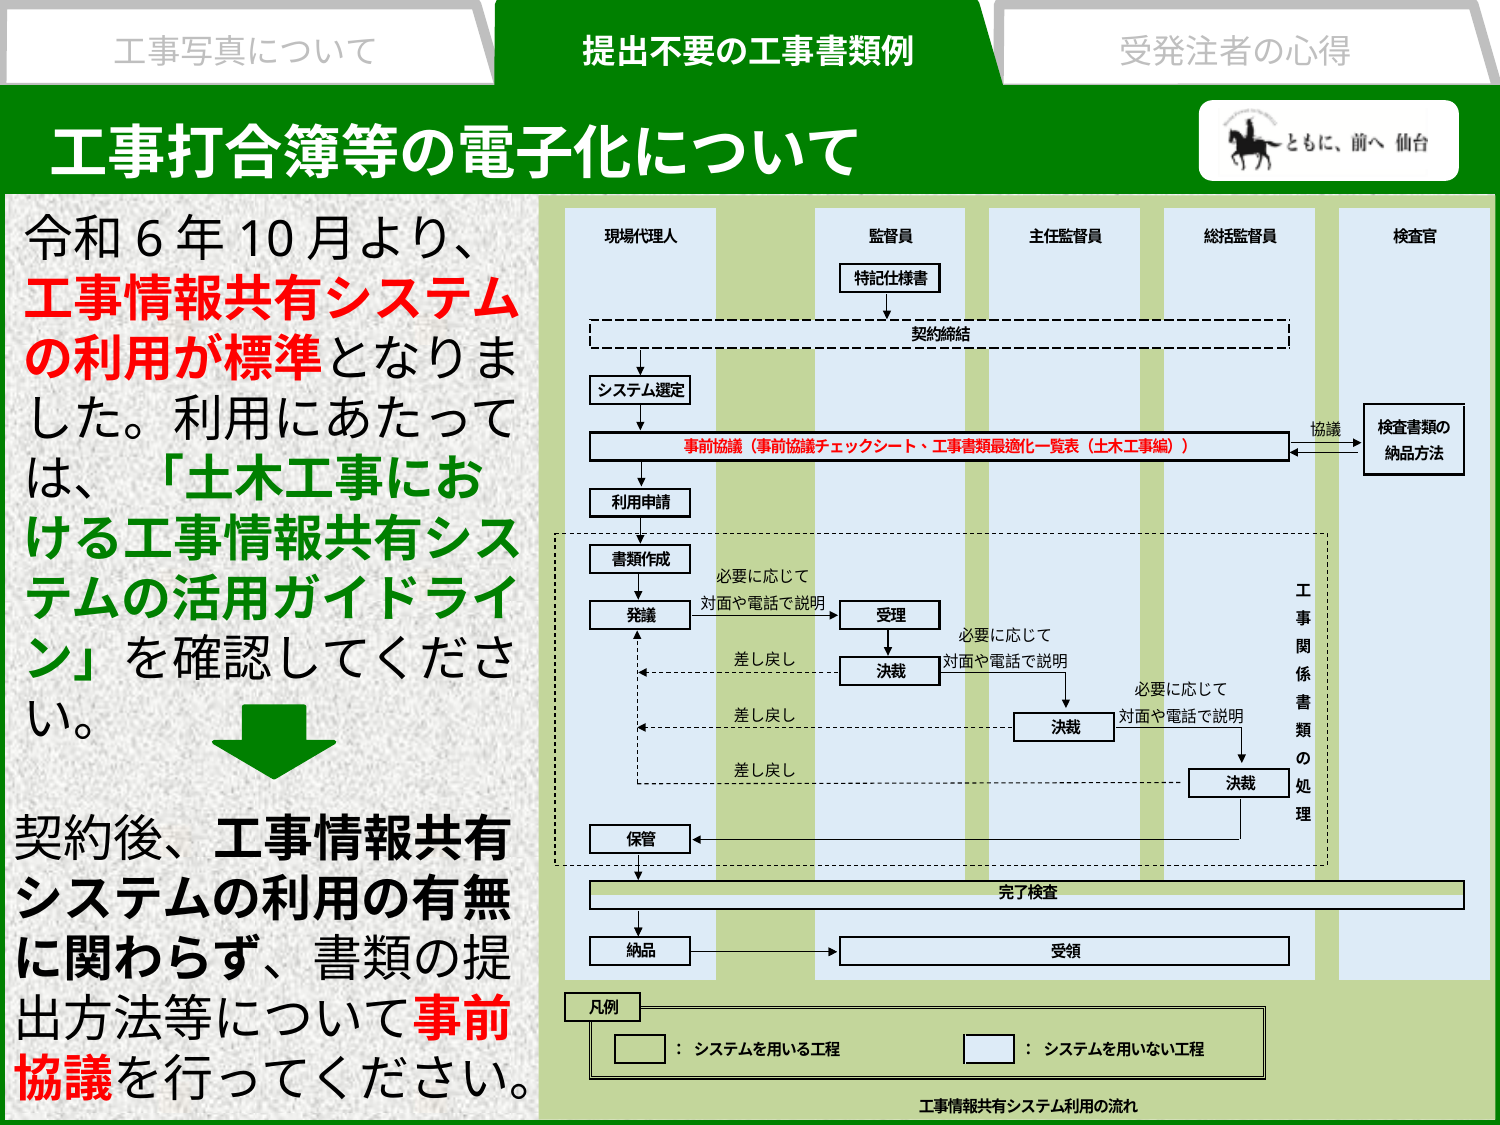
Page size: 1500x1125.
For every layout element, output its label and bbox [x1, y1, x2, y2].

picture [539, 193, 1500, 1120]
text_box [0, 3, 1500, 1125]
